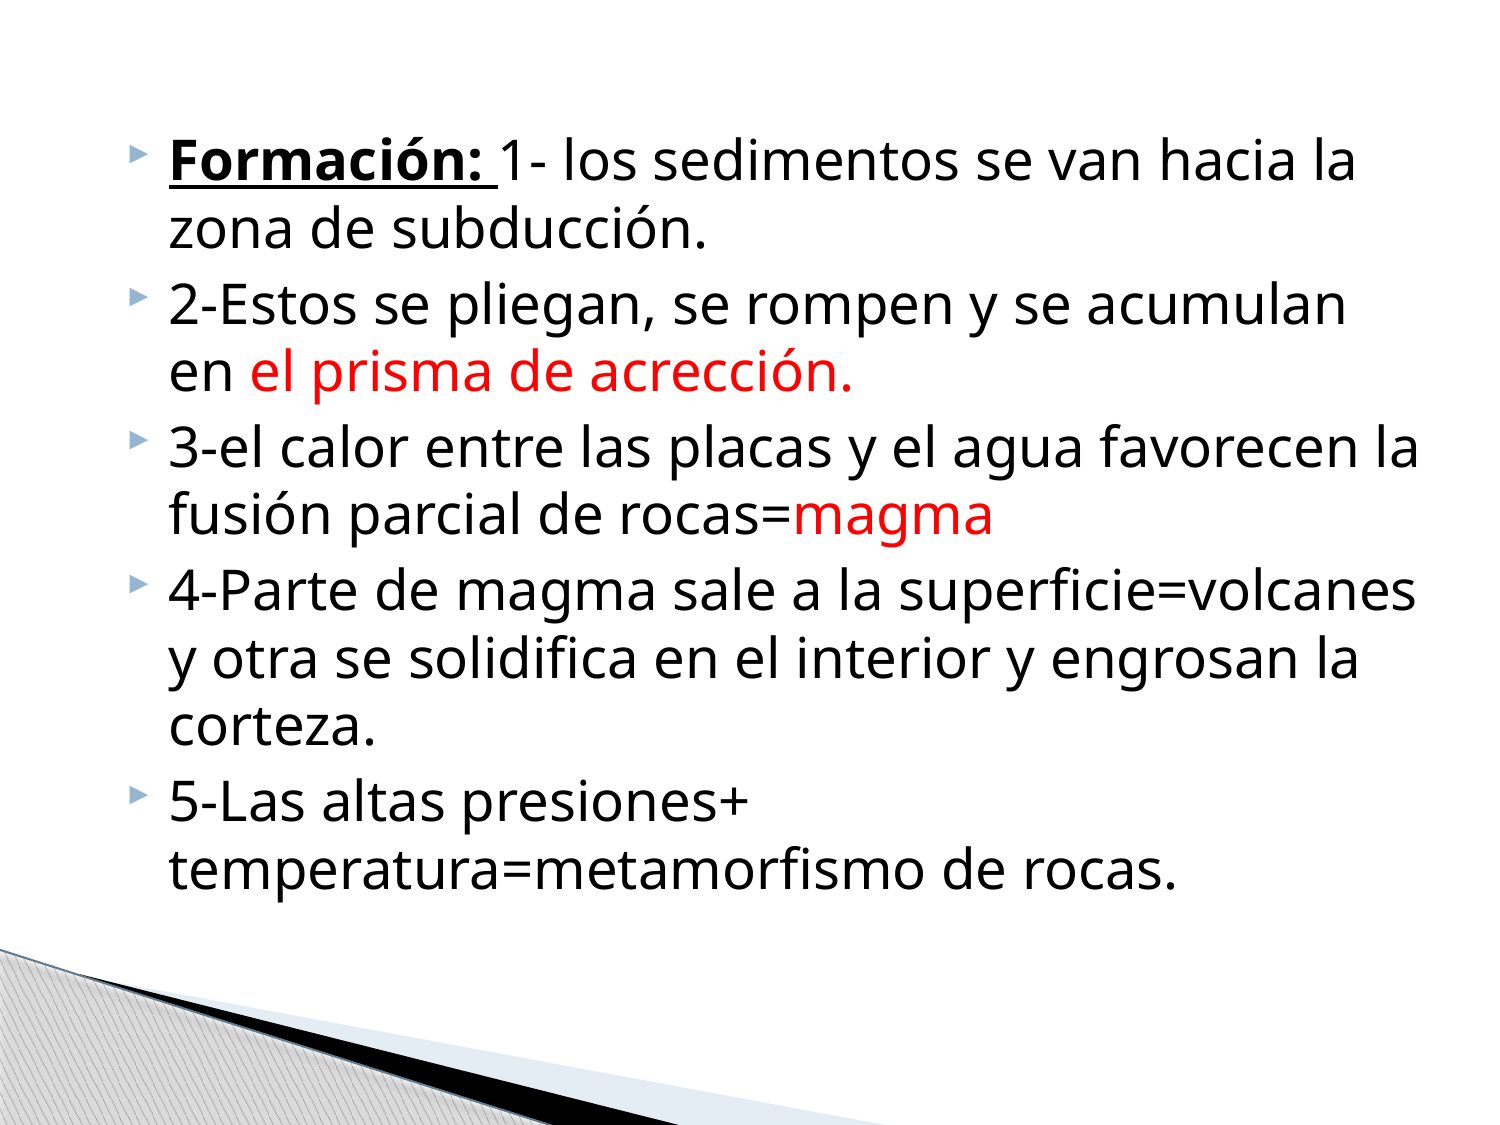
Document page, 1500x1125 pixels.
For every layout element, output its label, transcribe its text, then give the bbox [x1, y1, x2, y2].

list Formación: 1- los sedimentos se van hacia la zona de subducción. 2-Estos se pliegan, se rompen y se acumulan en el prisma de acrección. 3-el calor entre las placas y el agua favorecen la fusión parcial de rocas=magma 4-Parte de magma sale a la superficie=volcanes y otra se solidifica en el interior y engrosan la corteza. 5-Las altas presiones+ temperatura=metamorfismo de rocas. [93, 117, 1444, 1068]
